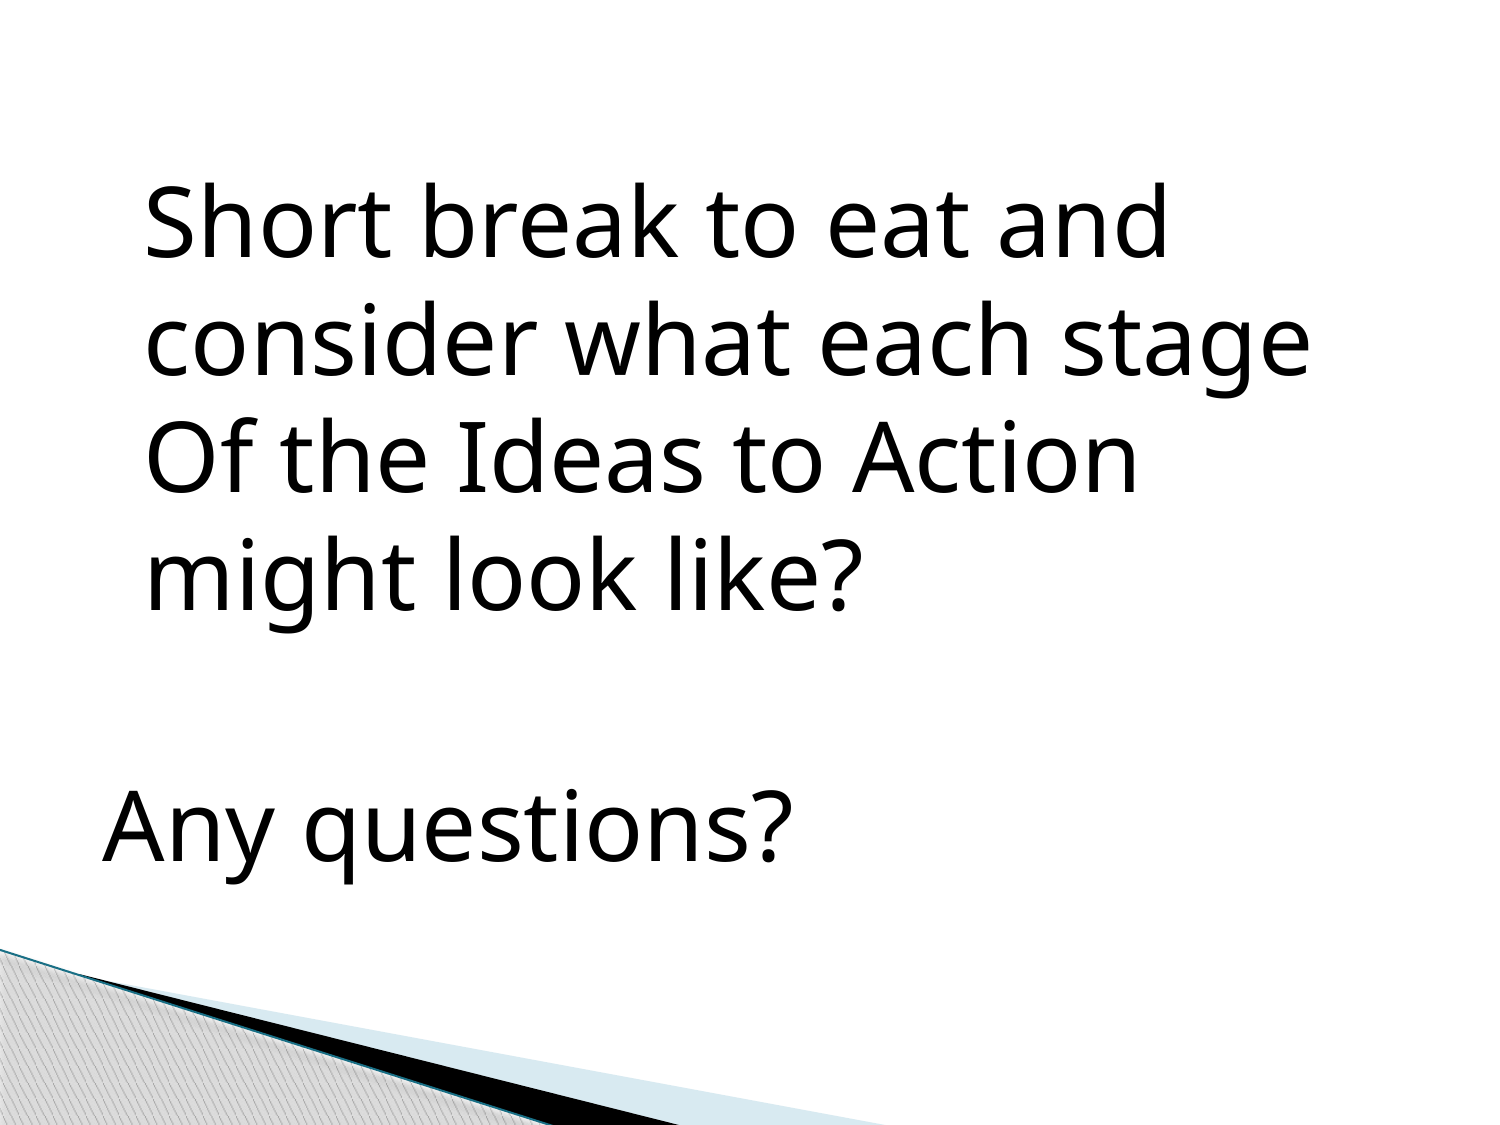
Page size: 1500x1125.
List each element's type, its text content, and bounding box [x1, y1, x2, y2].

list Short break to eat and consider what each stage Of the Ideas to Action might look like? Any questions? [70, 152, 1421, 895]
